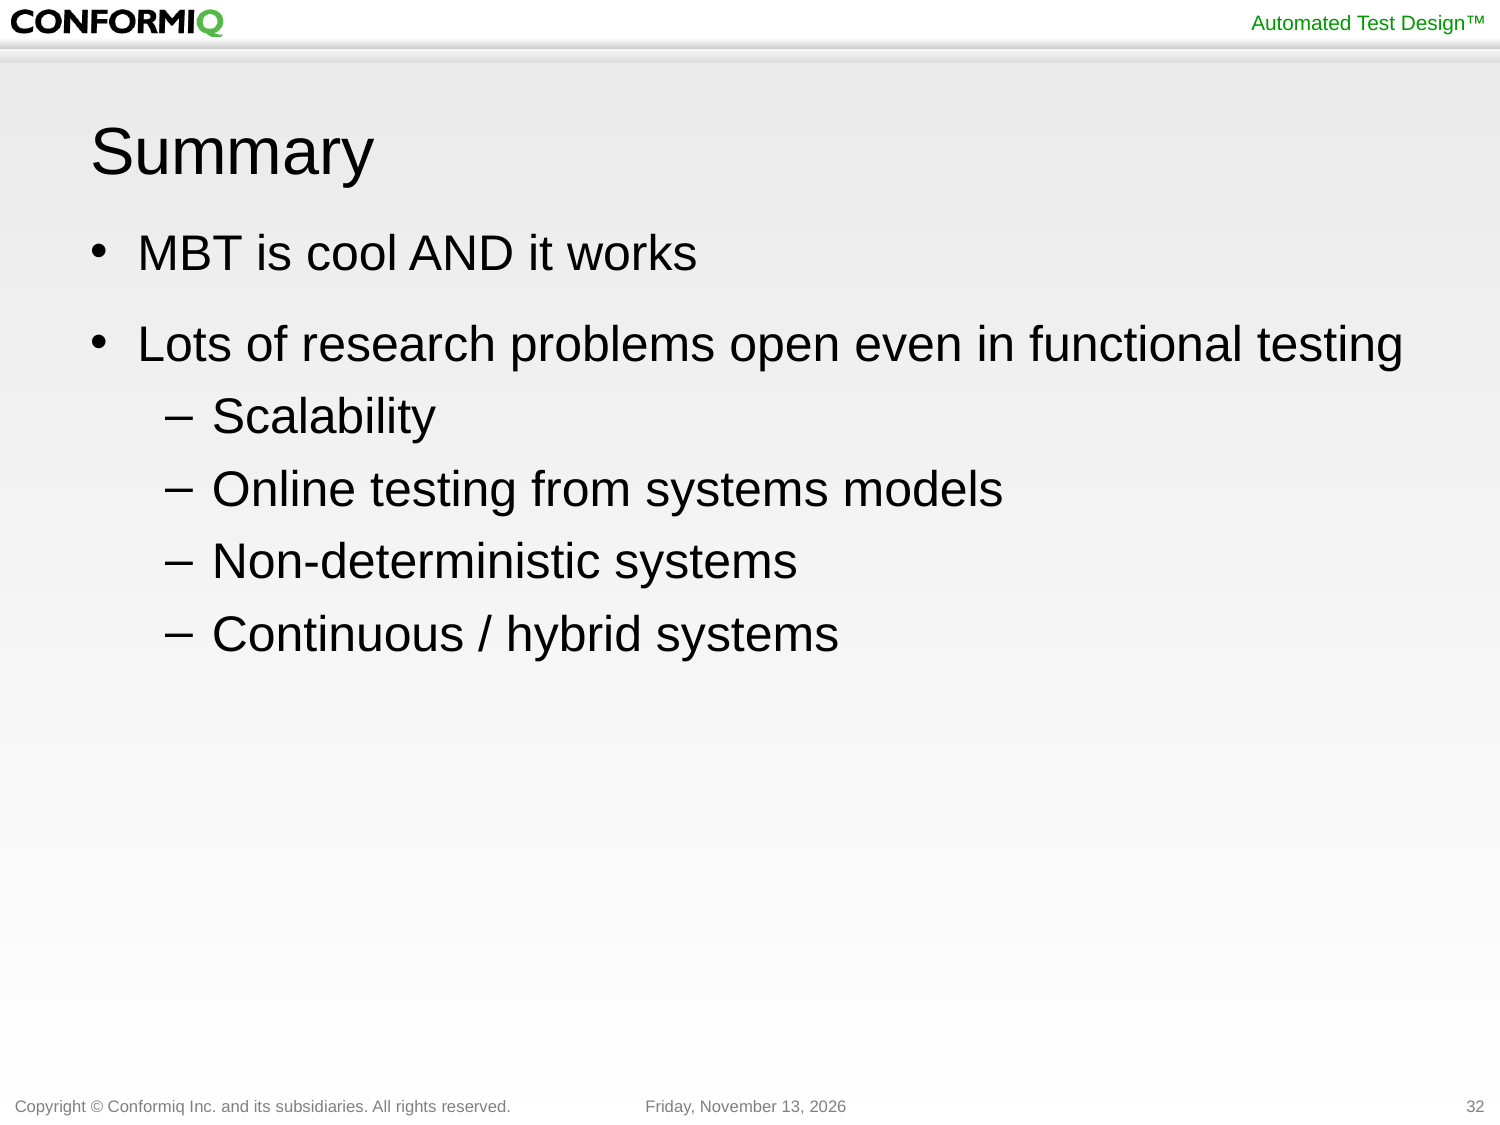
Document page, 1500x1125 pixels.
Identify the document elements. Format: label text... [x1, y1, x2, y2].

title Summary [75, 99, 1425, 200]
list MBT is cool AND it works Lots of research problems open even in functional testing Scalability Online testing from systems models Non-deterministic systems Continuous / hybrid systems [75, 212, 1425, 1063]
picture [8, 4, 224, 37]
